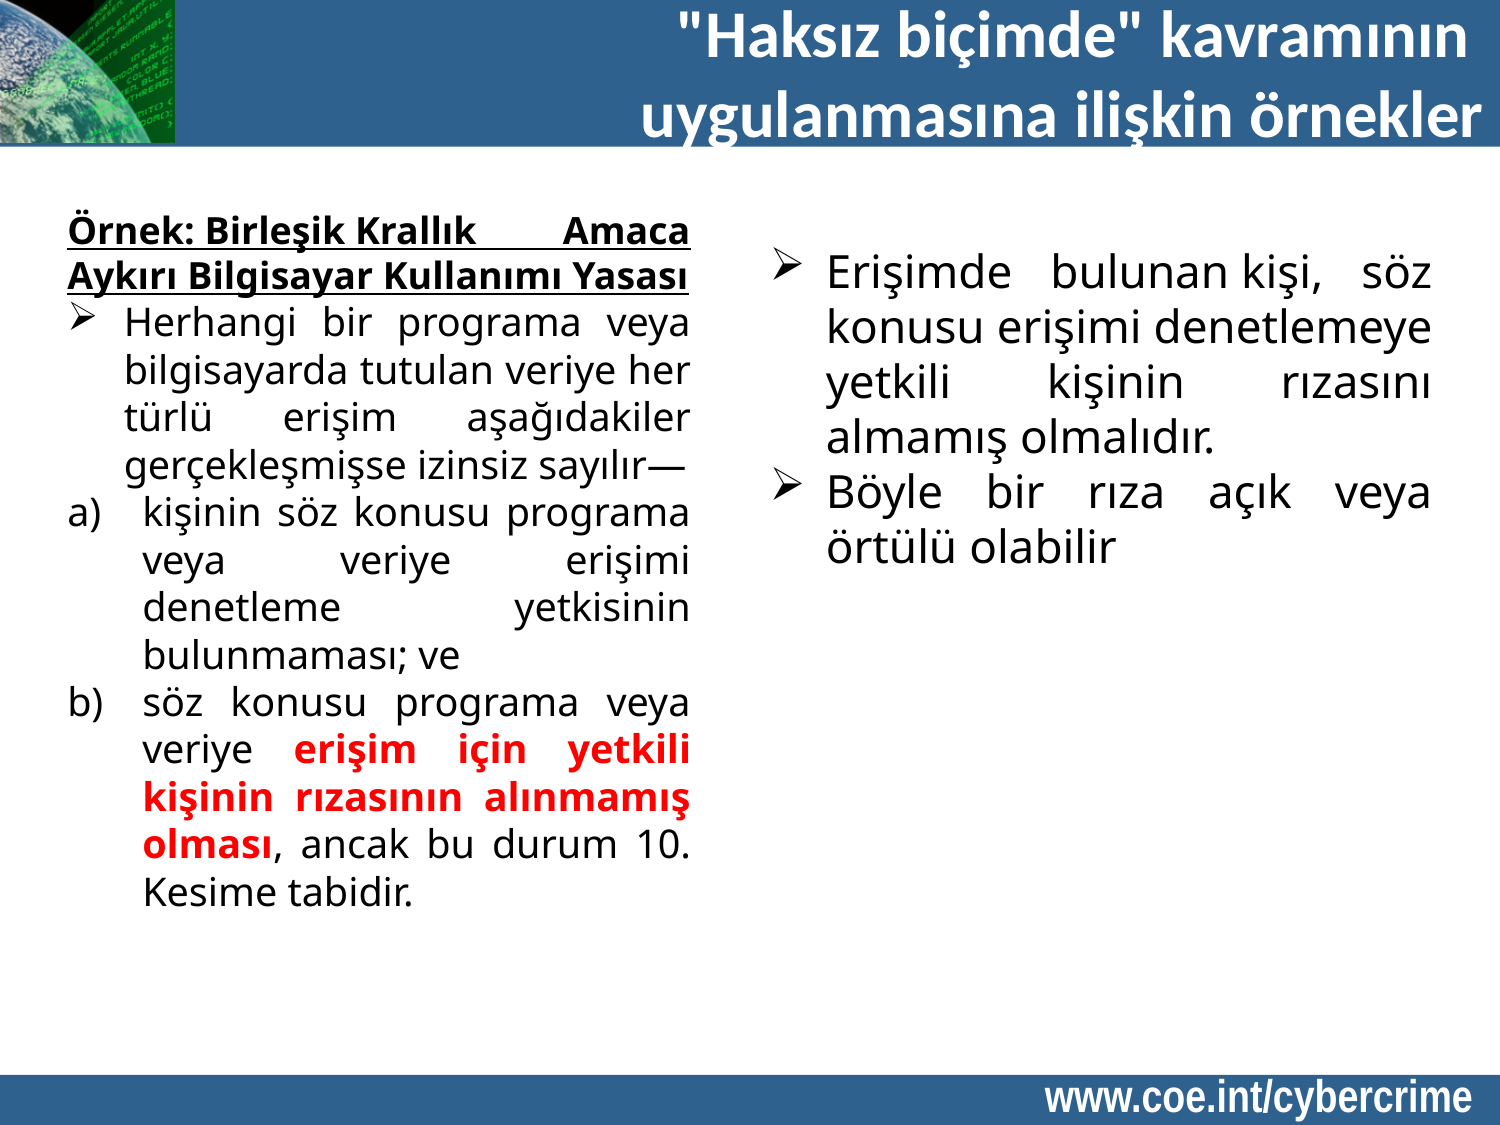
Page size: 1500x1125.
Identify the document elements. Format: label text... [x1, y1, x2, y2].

text_box Örnek: Birleşik Krallık Amaca Aykırı Bilgisayar Kullanımı Yasası Herhangi bir programa veya bilgisayarda tutulan veriye her türlü erişim aşağıdakiler gerçekleşmişse izinsiz sayılır— kişinin söz konusu programa veya veriye erişimi denetleme yetkisinin bulunmaması; ve söz konusu programa veya veriye erişim için yetkili kişinin rızasının alınmamış olması, ancak bu durum 10. Kesime tabidir. [52, 199, 707, 922]
text_box www.coe.int/cybercrime [1030, 1059, 1500, 1125]
text_box [0, 1073, 1030, 1125]
text_box "Haksız biçimde" kavramının uygulanmasına ilişkin örnekler [176, 0, 1500, 149]
text_box Erişimde bulunan kişi, söz konusu erişimi denetlemeye yetkili kişinin rızasını almamış olmalıdır. Böyle bir rıza açık veya örtülü olabilir [754, 235, 1448, 580]
picture [0, 0, 175, 143]
